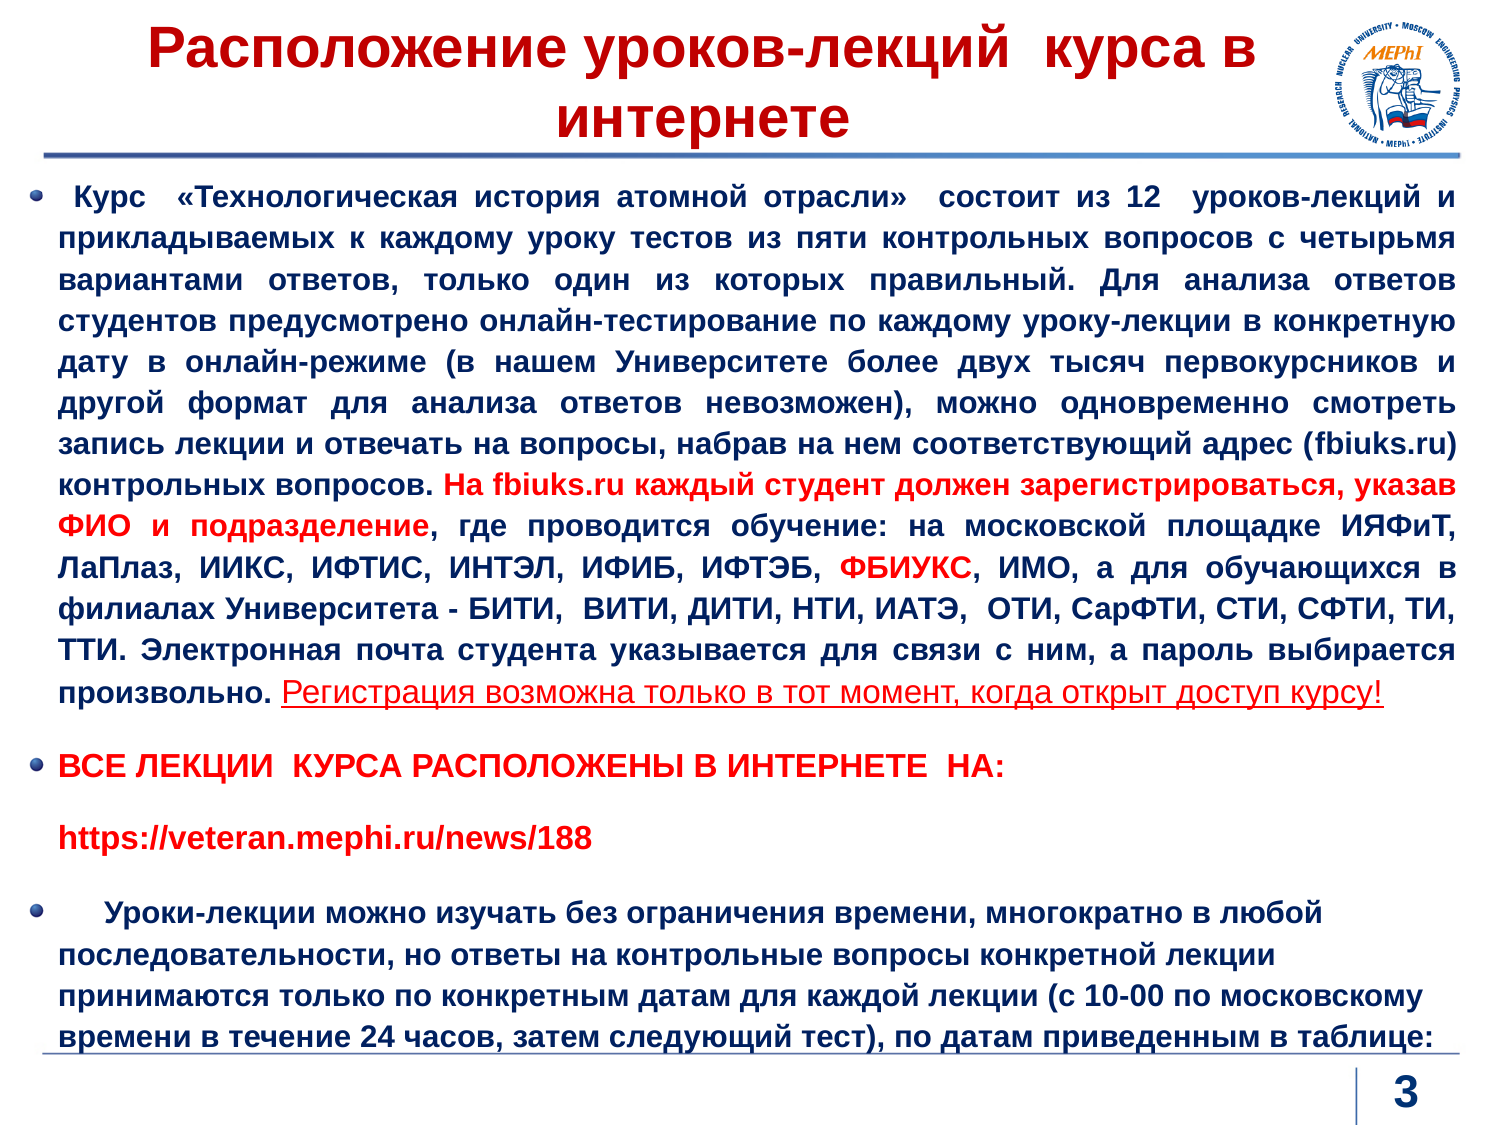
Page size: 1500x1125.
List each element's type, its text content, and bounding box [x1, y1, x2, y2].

title Расположение уроков-лекций курса в интернете [76, 0, 1329, 158]
picture [0, 0, 1500, 1125]
slide_number 3 [1354, 1057, 1459, 1121]
list Курс «Технологическая история атомной отрасли» состоит из 12 уроков-лекций и прикладываемых к каждому уроку тестов из пяти контрольных вопросов с четырьмя вариантами ответов, только один из которых правильный. Для анализа ответов студентов предусмотрено онлайн-тестирование по каждому уроку-лекции в конкретную дату в онлайн-режиме (в нашем Университете более двух тысяч первокурсников и другой формат для анализа ответов невозможен), можно одновременно смотреть запись лекции и отвечать на вопросы, набрав на нем соответствующий адрес (fbiuks.ru) контрольных вопросов. На fbiuks.ru каждый студент должен зарегистрироваться, указав ФИО и подразделение, где проводится обучение: на московской площадке ИЯФиТ, ЛаПлаз, ИИКС, ИФТИС, ИНТЭЛ, ИФИБ, ИФТЭБ, ФБИУКС, ИМО, а для обучающихся в филиалах Университета - БИТИ, ВИТИ, ДИТИ, НТИ, ИАТЭ, ОТИ, СарФТИ, СТИ, СФТИ, ТИ, ТТИ. Электронная почта студента указывается для связи с ним, а пароль выбирается произвольно. Регистрация возможна только в тот момент, когда открыт доступ курсу! ВСЕ ЛЕКЦИИ КУРСА РАСПОЛОЖЕНЫ В ИНТЕРНЕТЕ НА: https://veteran.mephi.ru/news/188 Уроки-лекции можно изучать без ограничения времени, многократно в любой последовательности, но ответы на контрольные вопросы конкретной лекции принимаются только по конкретным датам для каждой лекции (с 10-00 по московскому времени в течение 24 часов, затем следующий тест), по датам приведенным в таблице: [28, 172, 1458, 1018]
